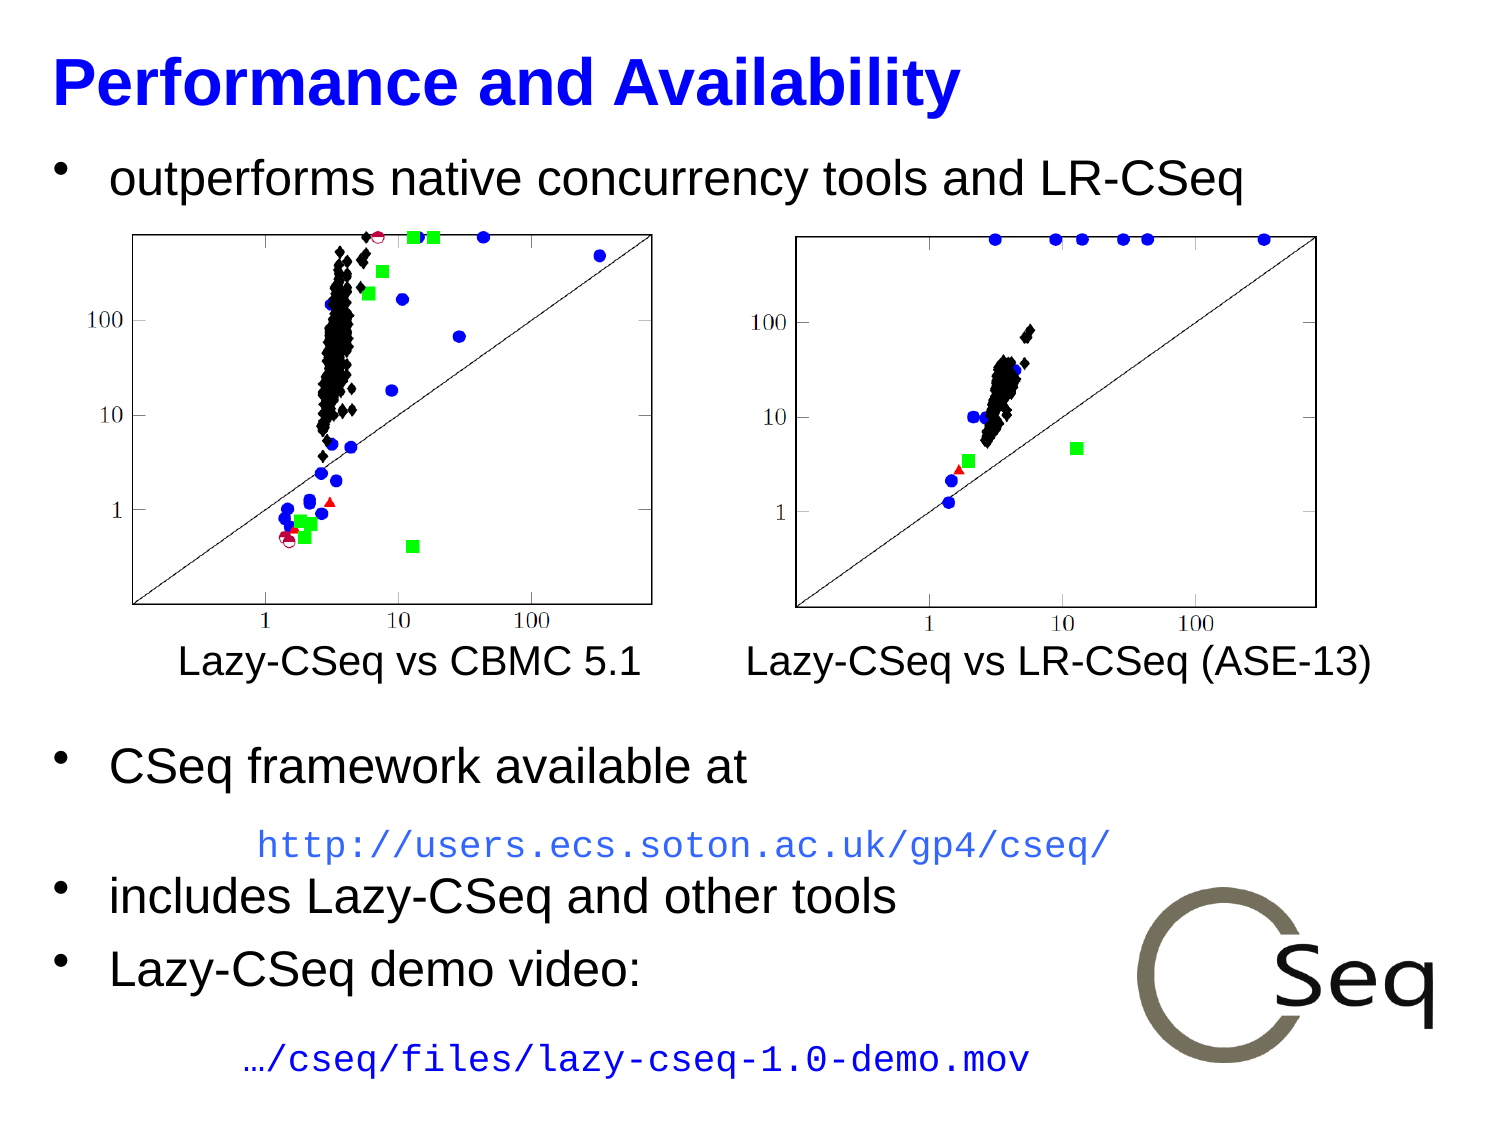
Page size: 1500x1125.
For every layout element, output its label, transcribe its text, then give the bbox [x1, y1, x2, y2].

picture [737, 224, 1338, 641]
text_box …/cseq/files/lazy-cseq-1.0-demo.mov [205, 1026, 1046, 1087]
picture [1137, 887, 1433, 1063]
text_box http://users.ecs.soton.ac.uk/gp4/cseq/ [241, 812, 1127, 873]
picture [74, 212, 670, 634]
title Performance and Availability [37, 19, 1476, 137]
list outperforms native concurrency tools and LR-CSeq Lazy-CSeq vs CBMC 5.1 Lazy-CSeq vs LR-CSeq (ASE-13) CSeq framework available at includes Lazy-CSeq and other tools Lazy-CSeq demo video: [37, 137, 1500, 1026]
